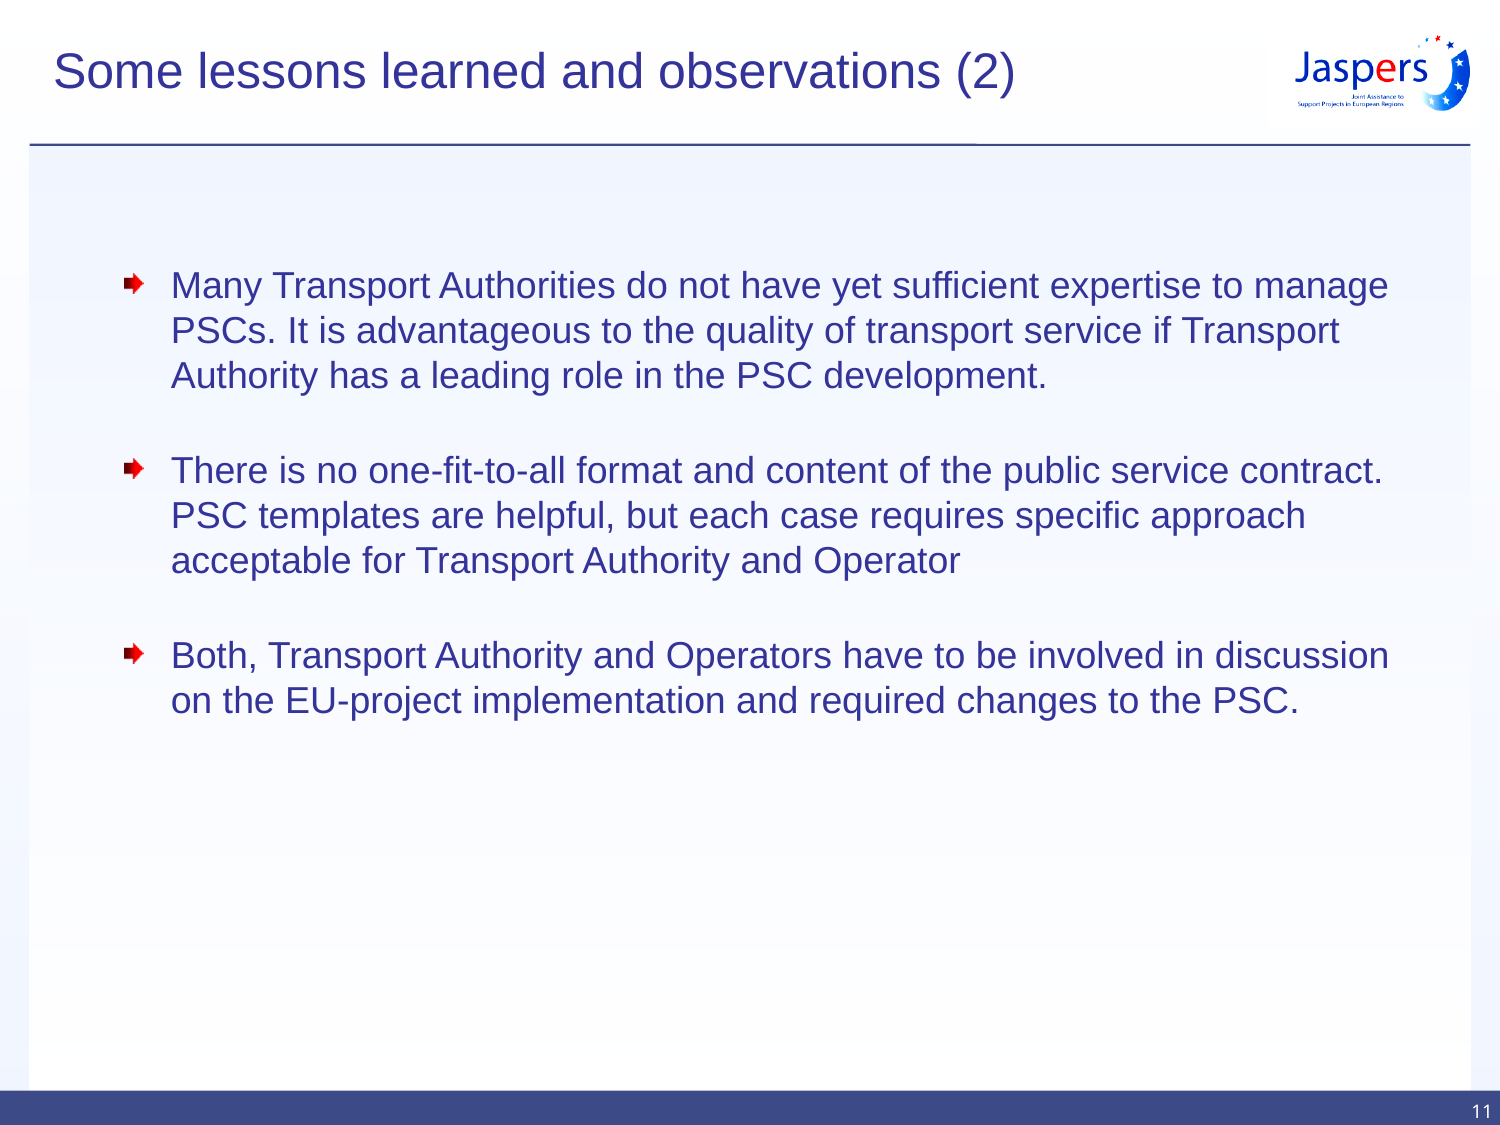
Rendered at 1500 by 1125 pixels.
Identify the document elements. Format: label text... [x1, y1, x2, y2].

picture [124, 458, 144, 479]
picture [124, 643, 144, 664]
picture [124, 273, 144, 294]
slide_number 11 [1195, 1091, 1500, 1125]
text_box Some lessons learned and observations (2) [38, 0, 1332, 138]
text_box Many Transport Authorities do not have yet sufficient expertise to manage PSCs. It is advantageous to the quality of transport service if Transport Authority has a leading role in the PSC development. There is no one-fit-to-all format and content of the public service contract. PSC templates are helpful, but each case requires specific approach acceptable for Transport Authority and Operator Both, Transport Authority and Operators have to be involved in discussion on the EU-project implementation and required changes to the PSC. [38, 158, 1451, 1052]
